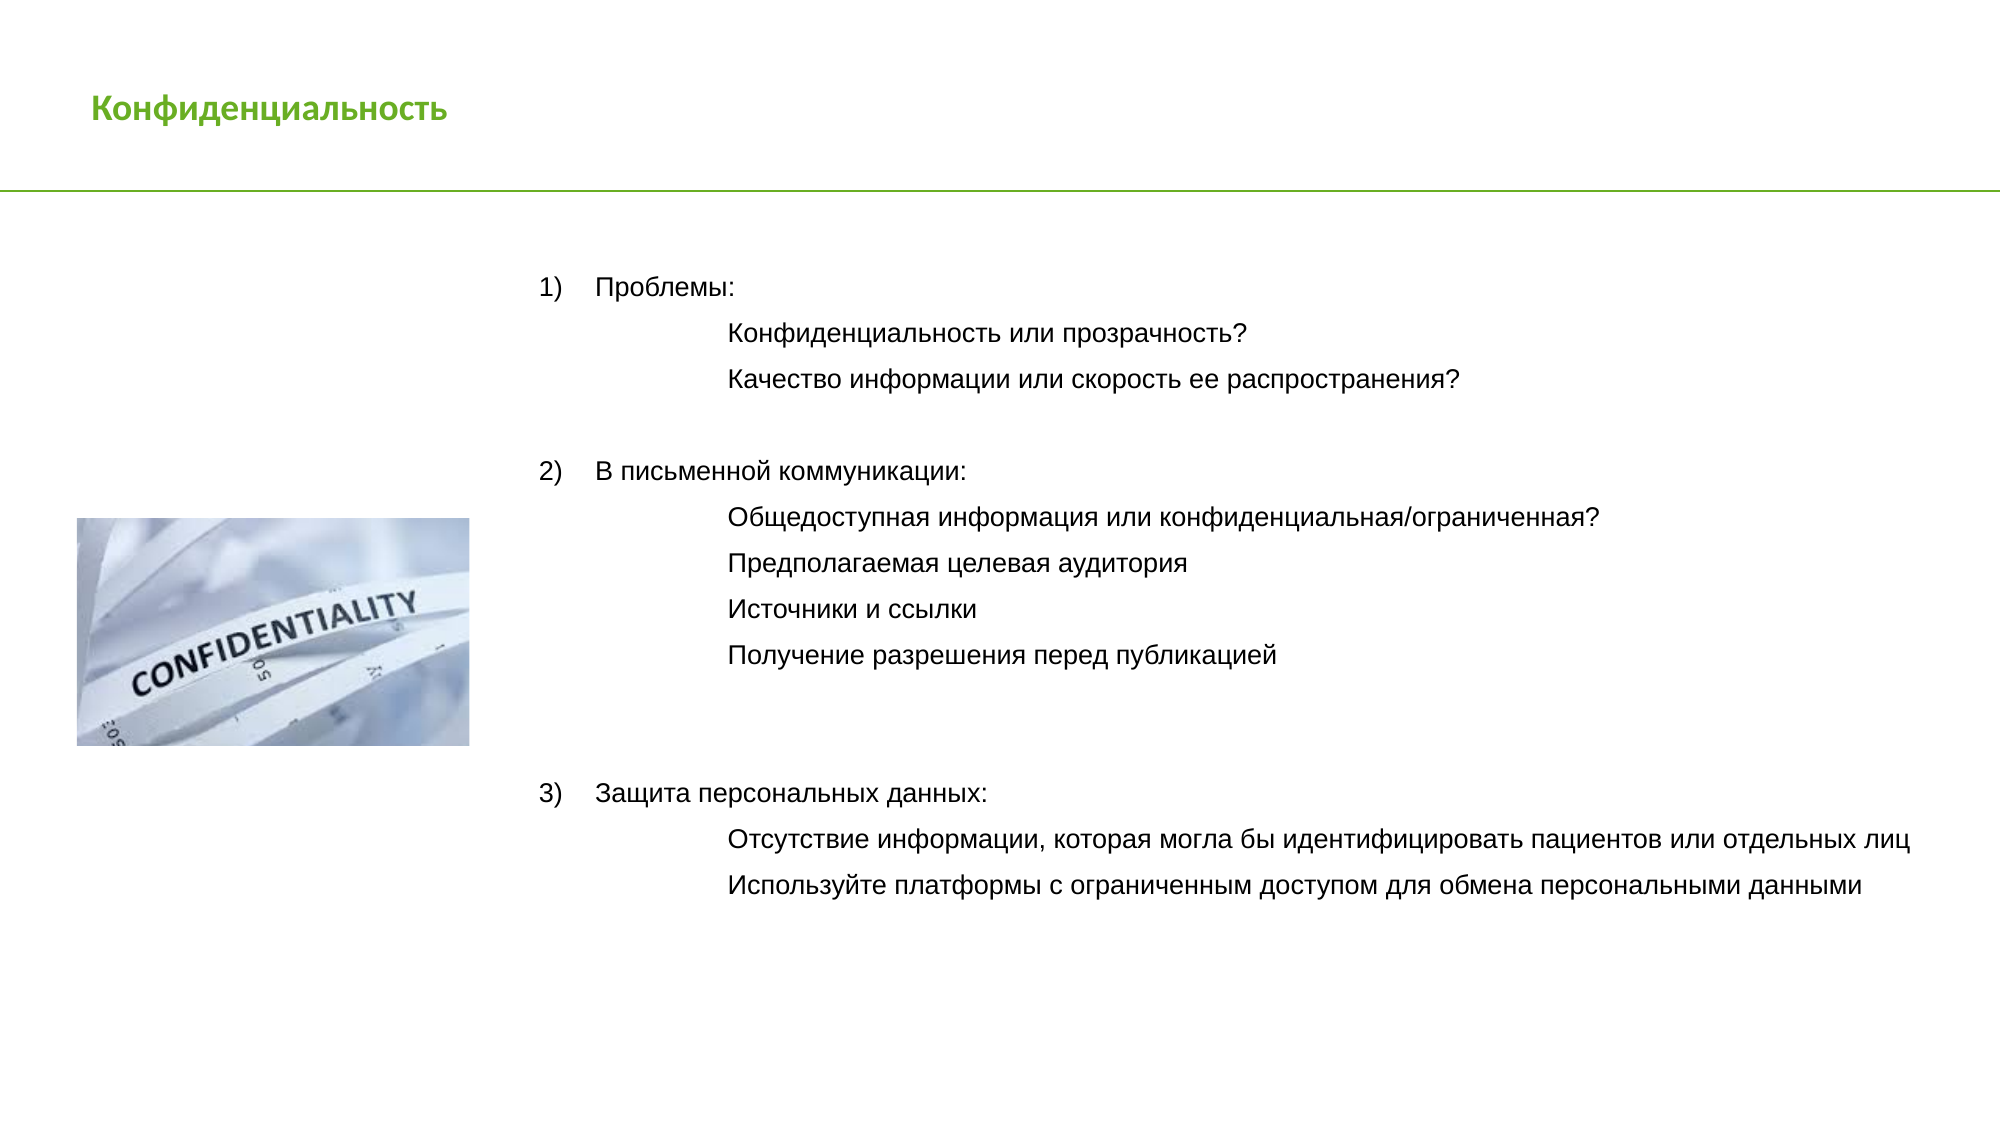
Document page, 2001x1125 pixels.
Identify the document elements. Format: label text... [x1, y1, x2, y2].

text_box Проблемы: Конфиденциальность или прозрачность? Качество информации или скорость ее распространения? В письменной коммуникации: Общедоступная информация или конфиденциальная/ограниченная? Предполагаемая целевая аудитория Источники и ссылки Получение разрешения перед публикацией Защита персональных данных: Отсутствие информации, которая могла бы идентифицировать пациентов или отдельных лиц Используйте платформы с ограниченным доступом для обмена персональными данными [524, 261, 1964, 908]
text_box Конфиденциальность [76, 75, 1277, 135]
picture [76, 517, 470, 746]
